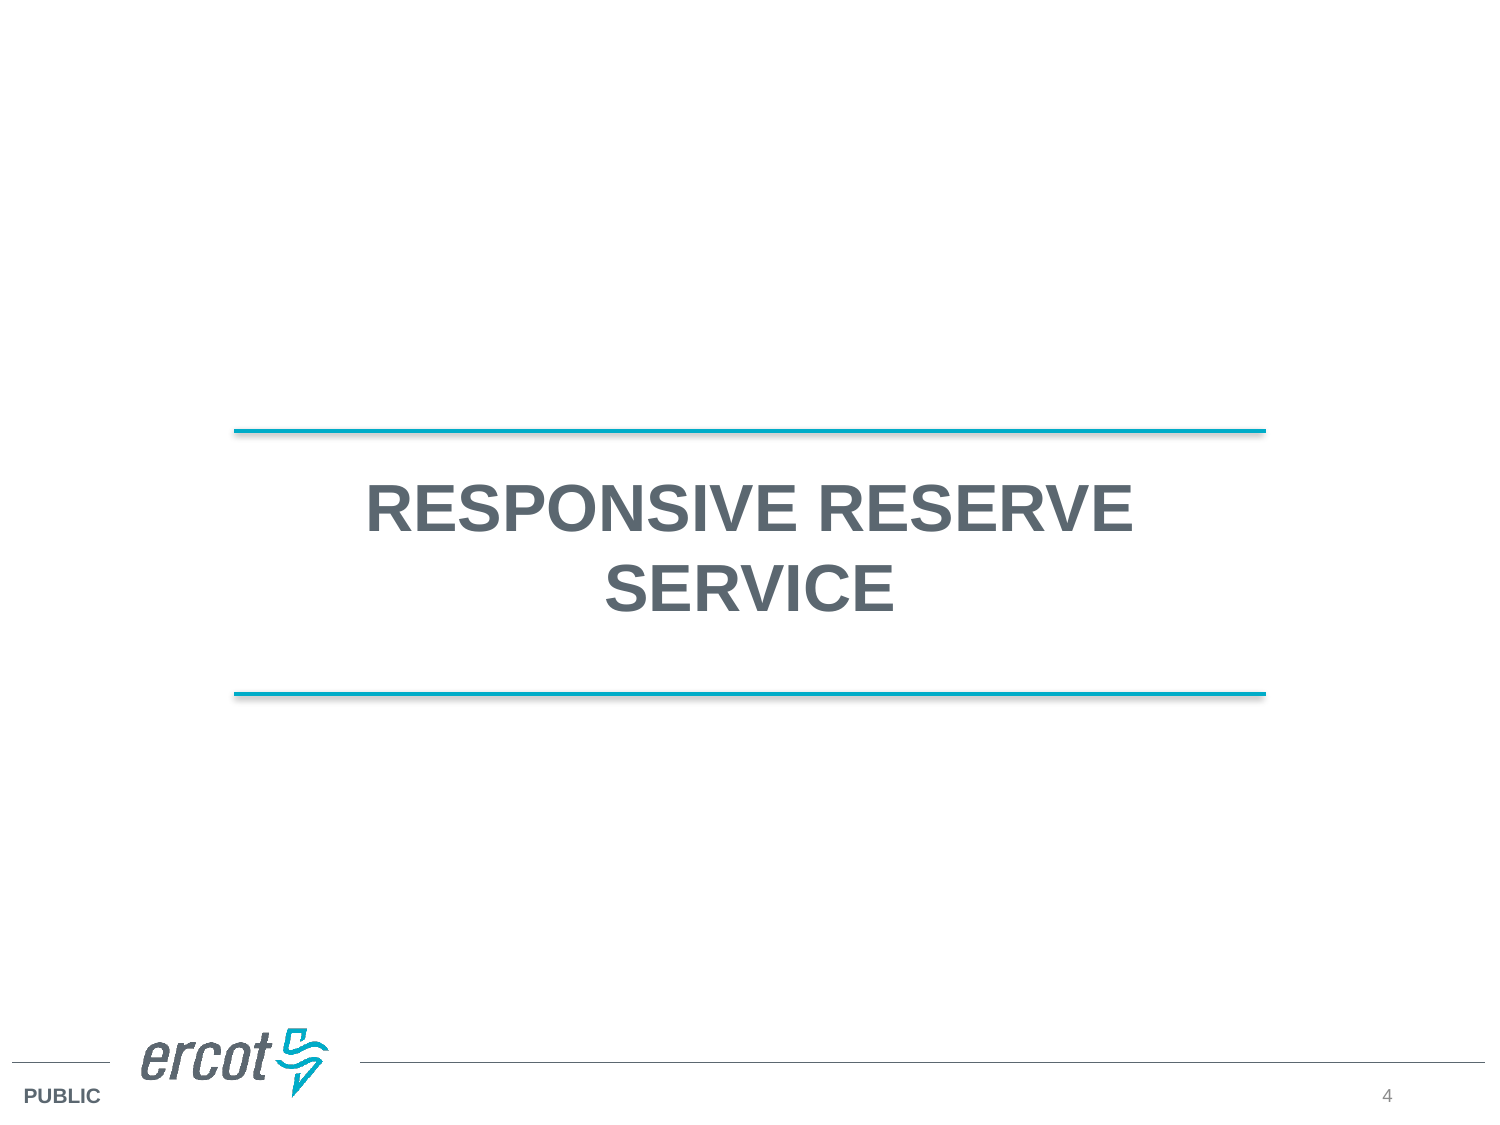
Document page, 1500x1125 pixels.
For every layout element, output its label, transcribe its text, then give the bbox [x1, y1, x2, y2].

slide_number 4 [1350, 1077, 1425, 1113]
picture [137, 1024, 332, 1100]
list Responsive Reserve Service [234, 457, 1266, 655]
